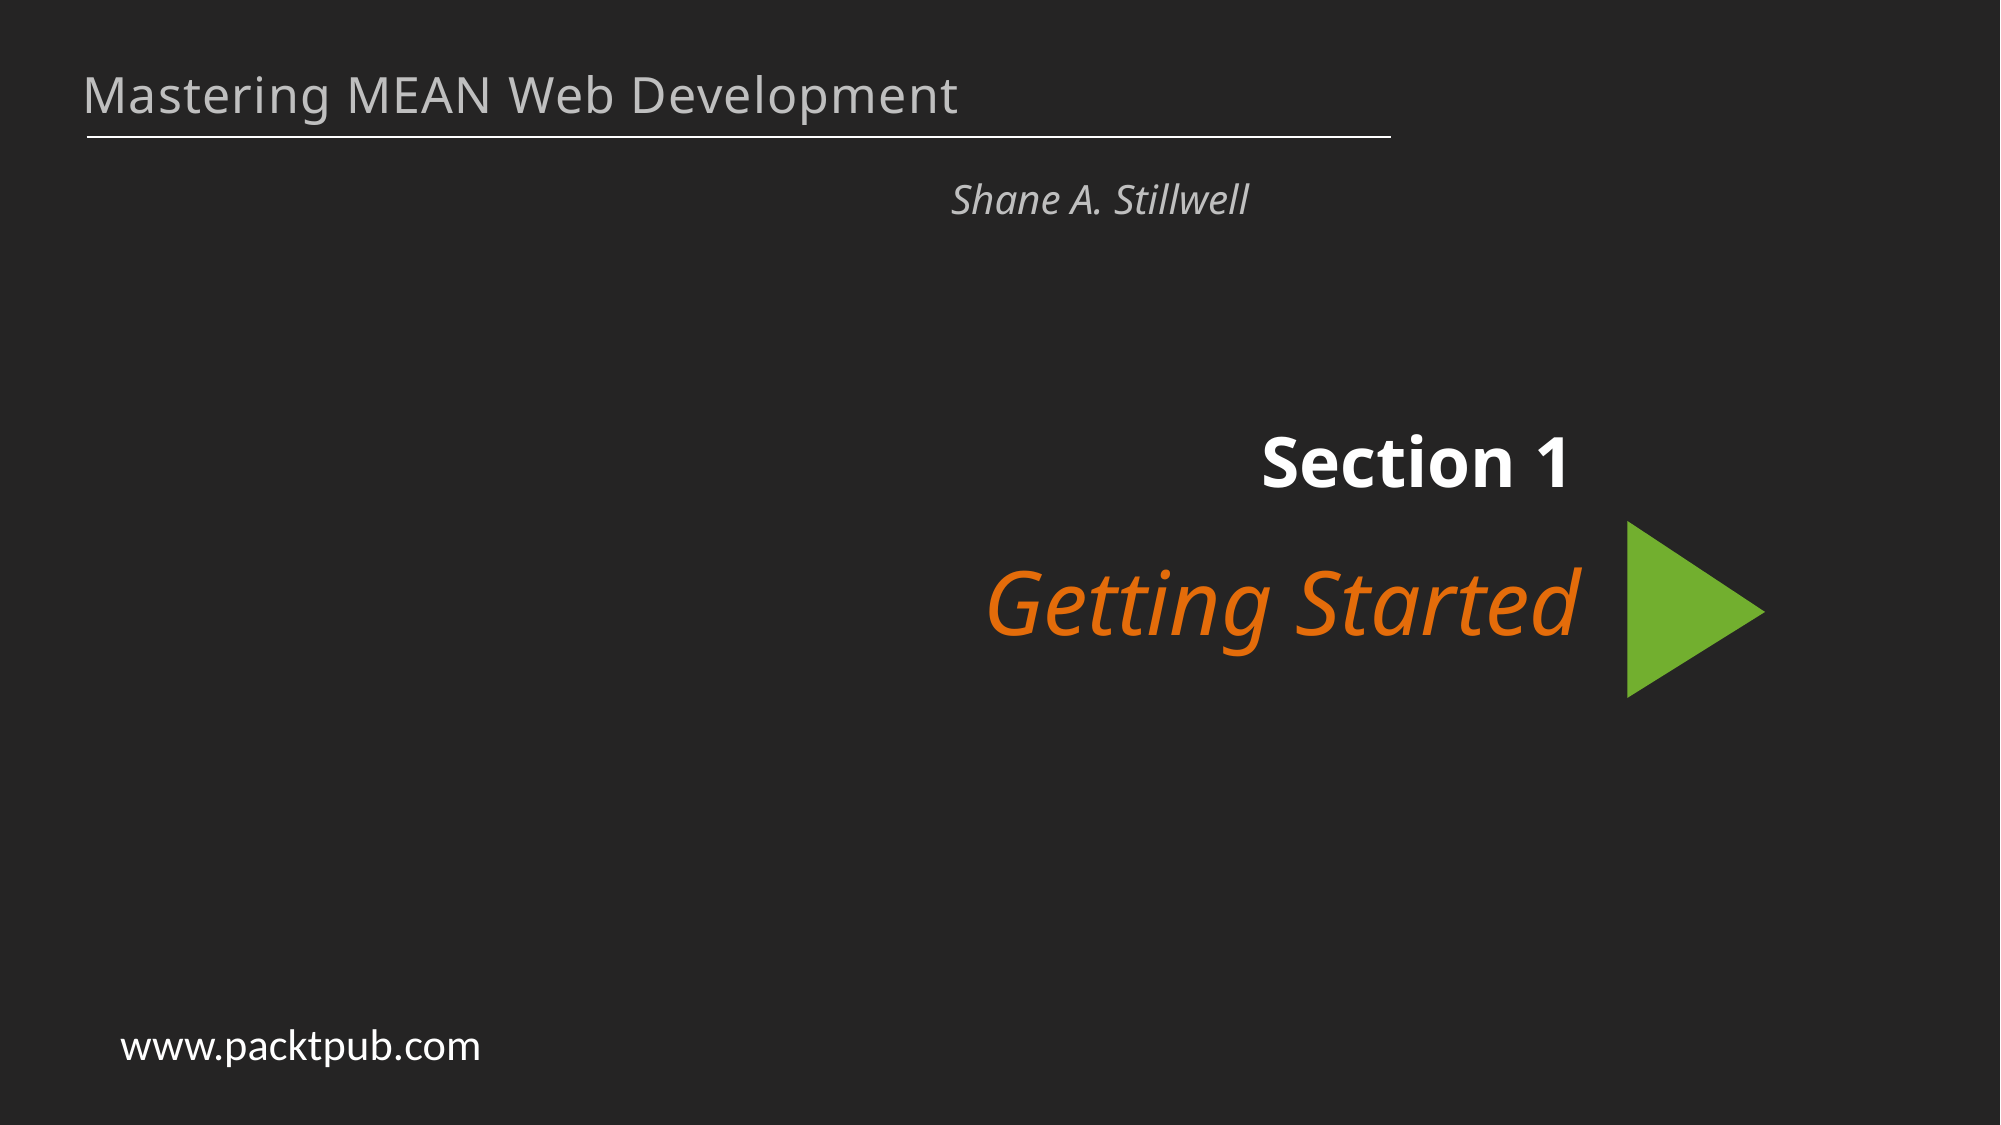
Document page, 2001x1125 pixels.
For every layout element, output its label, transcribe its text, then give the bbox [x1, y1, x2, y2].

text_box [1627, 520, 1766, 698]
text_box Getting Started [64, 537, 1600, 663]
text_box Shane A. Stillwell [102, 164, 1268, 231]
text_box Mastering MEAN Web Development [64, 54, 1933, 133]
text_box Section 1 [1066, 408, 1593, 510]
text_box www.packtpub.com [102, 1007, 717, 1079]
